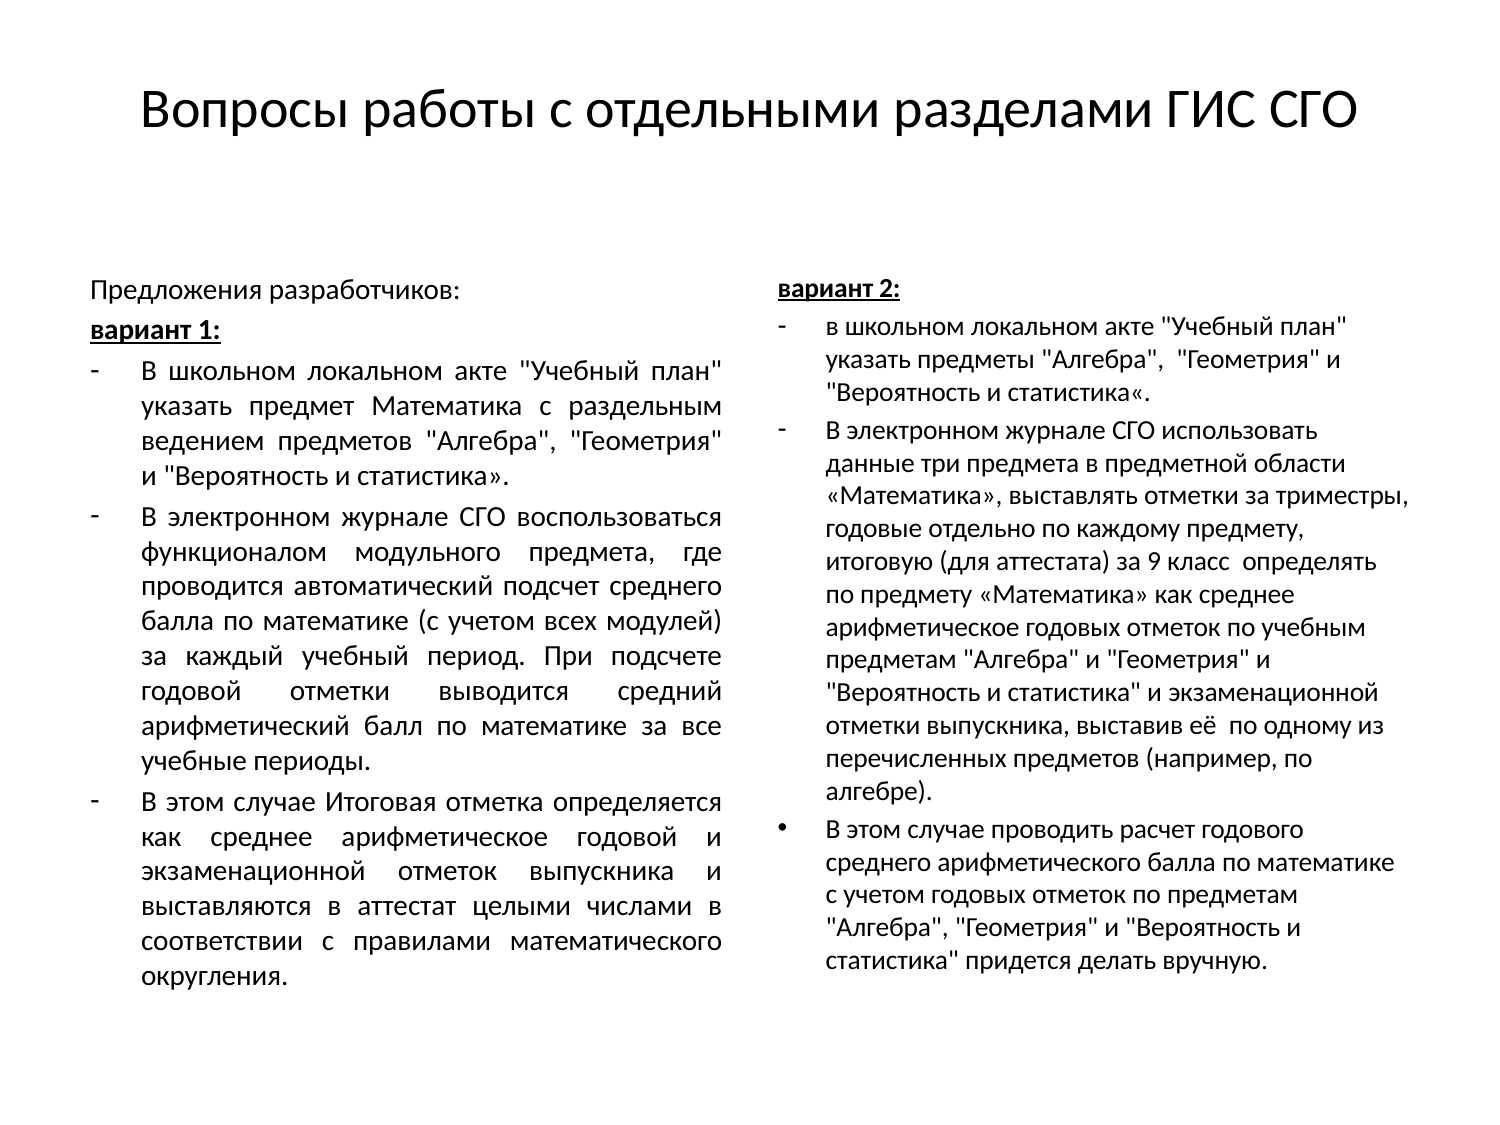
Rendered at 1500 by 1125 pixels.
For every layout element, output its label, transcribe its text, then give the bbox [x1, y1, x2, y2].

list Предложения разработчиков: вариант 1: В школьном локальном акте "Учебный план" указать предмет Математика с раздельным ведением предметов "Алгебра", "Геометрия" и "Вероятность и статистика». В электронном журнале СГО воспользоваться функционалом модульного предмета, где проводится автоматический подсчет среднего балла по математике (с учетом всех модулей) за каждый учебный период. При подсчете годовой отметки выводится средний арифметический балл по математике за все учебные периоды. В этом случае Итоговая отметка определяется как среднее арифметическое годовой и экзаменационной отметок выпускника и выставляются в аттестат целыми числами в соответствии с правилами математического округления. [75, 262, 738, 1005]
title Вопросы работы с отдельными разделами ГИС СГО [75, 45, 1425, 233]
list вариант 2: в школьном локальном акте "Учебный план" указать предметы "Алгебра", "Геометрия" и "Вероятность и статистика«. В электронном журнале СГО использовать данные три предмета в предметной области «Математика», выставлять отметки за триместры, годовые отдельно по каждому предмету, итоговую (для аттестата) за 9 класс определять по предмету «Математика» как среднее арифметическое годовых отметок по учебным предметам "Алгебра" и "Геометрия" и "Вероятность и статистика" и экзаменационной отметки выпускника, выставив её по одному из перечисленных предметов (например, по алгебре). В этом случае проводить расчет годового среднего арифметического балла по математике с учетом годовых отметок по предметам "Алгебра", "Геометрия" и "Вероятность и статистика" придется делать вручную. [762, 262, 1425, 1005]
